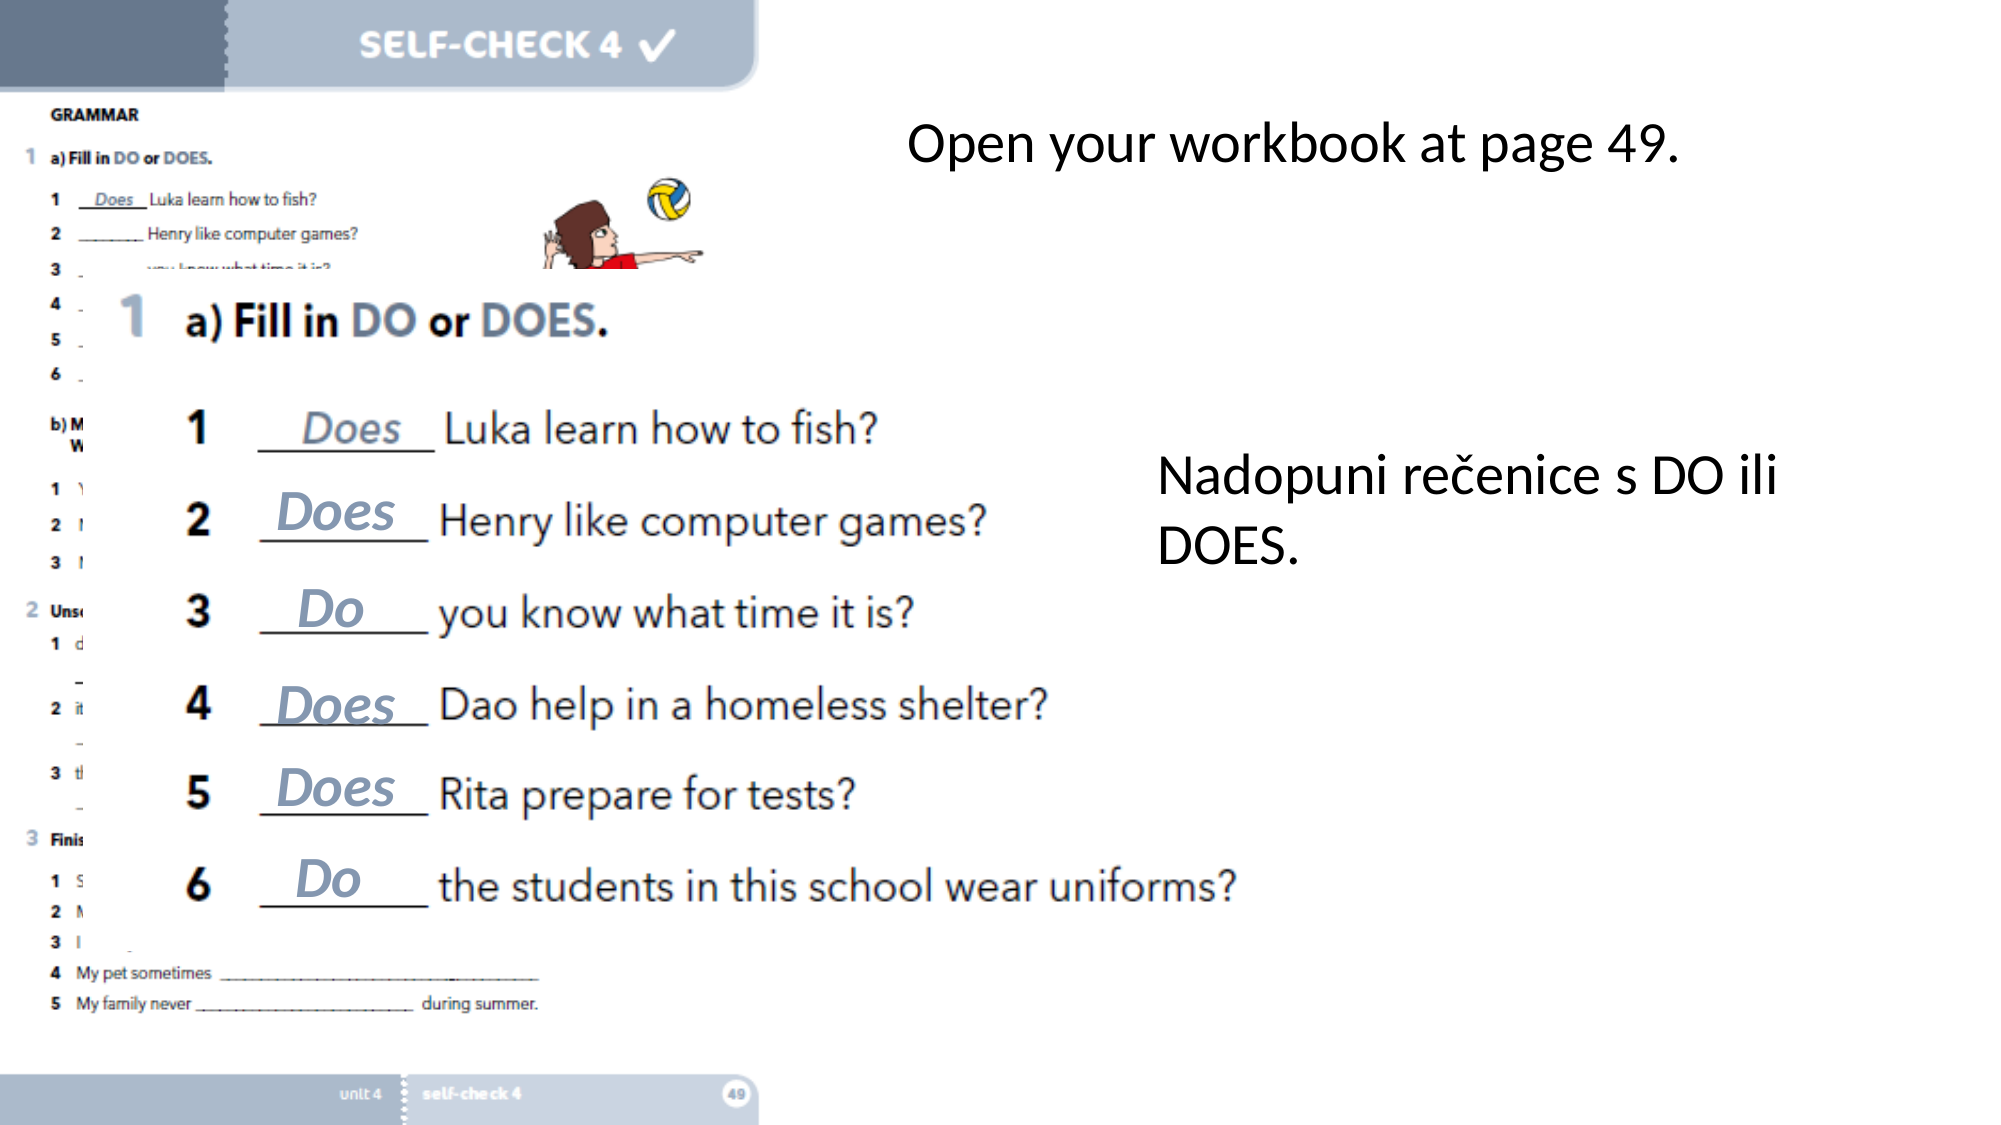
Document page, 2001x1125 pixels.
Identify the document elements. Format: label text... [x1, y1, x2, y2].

text_box Nadopuni rečenice s DO ili DOES. [1260, 428, 1921, 584]
text_box Open your workbook at page 49. [892, 96, 1921, 182]
picture [0, 0, 1260, 1125]
